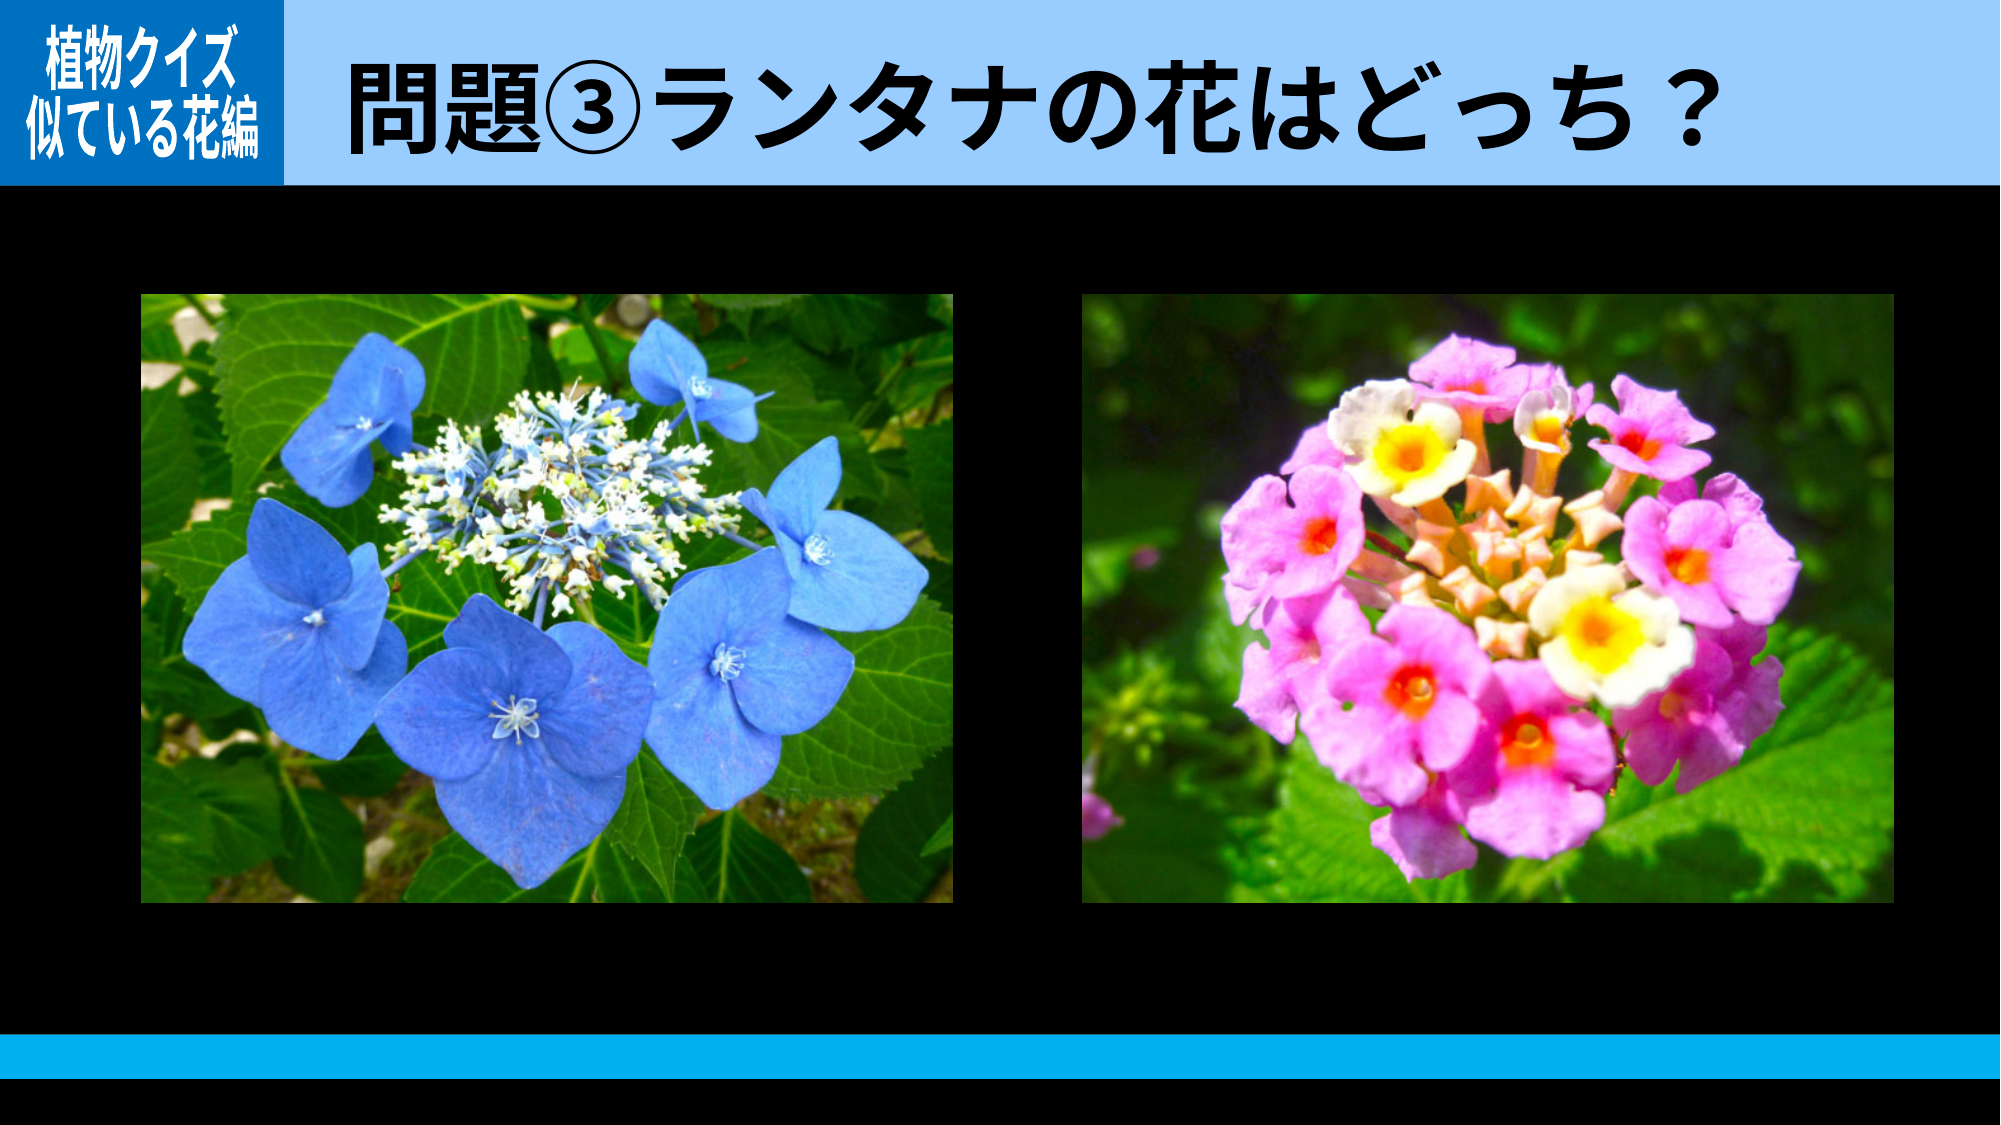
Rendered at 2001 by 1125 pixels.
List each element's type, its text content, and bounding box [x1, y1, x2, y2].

text_box 問題③ランタナの花はどっち？ [328, 38, 1759, 173]
picture [141, 294, 953, 903]
text_box [0, 1034, 2000, 1079]
picture [1082, 294, 1894, 903]
